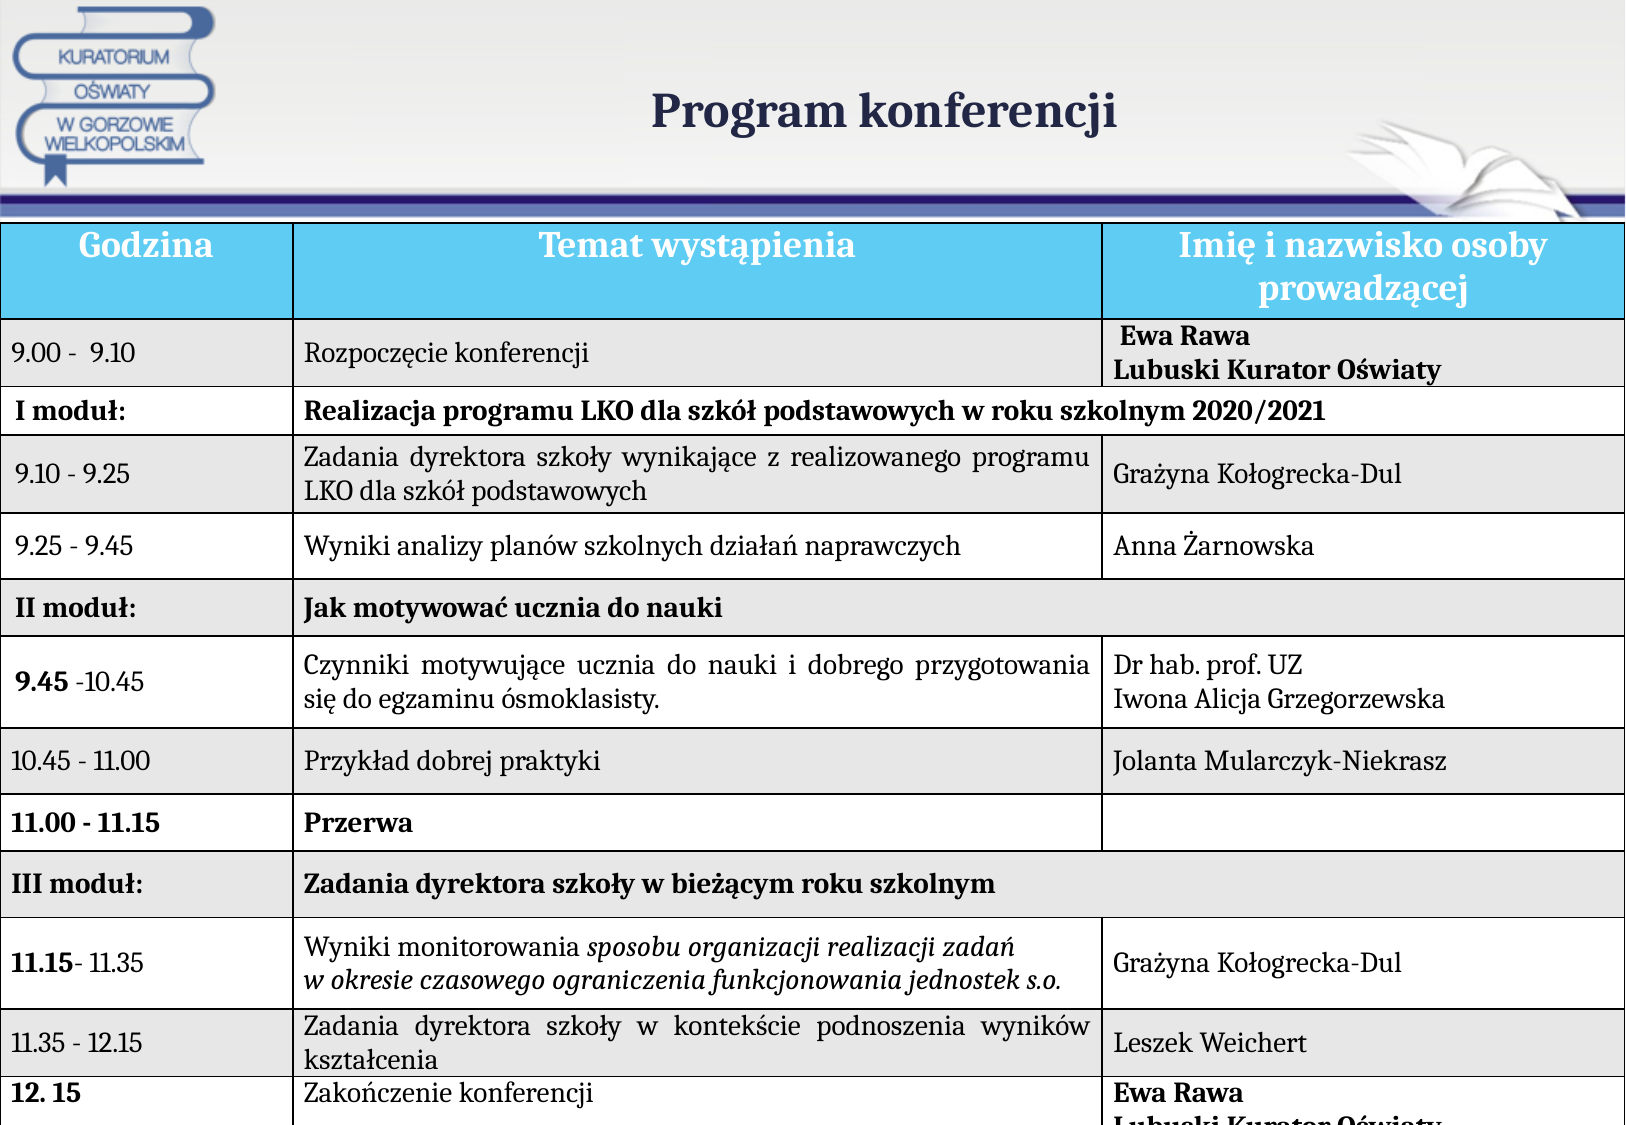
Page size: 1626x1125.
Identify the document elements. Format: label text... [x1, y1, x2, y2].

table_cell Jolanta Mularczyk-Niekrasz [1103, 729, 1624, 793]
table_cell 10.45 - 11.00 [1, 729, 292, 793]
table_cell Leszek Weichert [1103, 1010, 1624, 1076]
picture [0, 0, 1626, 1125]
table_cell I moduł: [1, 387, 292, 434]
table_cell Dr hab. prof. UZ Iwona Alicja Grzegorzewska [1103, 637, 1624, 727]
table_header Godzina [1, 224, 292, 318]
table_cell Zadania dyrektora szkoły wynikające z realizowanego programu LKO dla szkół podstawowych [294, 436, 1101, 512]
table_cell Ewa Rawa Lubuski Kurator Oświaty [1103, 1077, 1624, 1125]
table_cell 11.00 - 11.15 [1, 795, 292, 850]
table_cell Realizacja programu LKO dla szkół podstawowych w roku szkolnym 2020/2021 [294, 387, 1624, 434]
table_cell Przerwa [294, 795, 1101, 850]
table_cell Zadania dyrektora szkoły w kontekście podnoszenia wyników kształcenia [294, 1010, 1101, 1076]
table_cell Rozpoczęcie konferencji [294, 320, 1101, 386]
table_cell Grażyna Kołogrecka-Dul [1103, 436, 1624, 512]
table_header Imię i nazwisko osoby prowadzącej [1103, 224, 1624, 318]
table_cell III moduł: [1, 852, 292, 917]
table_header Temat wystąpienia [294, 224, 1101, 318]
table_cell 9.00 - 9.10 [1, 320, 292, 386]
table_cell Zakończenie konferencji [294, 1077, 1101, 1125]
table_cell 9.25 - 9.45 [1, 514, 292, 578]
table_cell Czynniki motywujące ucznia do nauki i dobrego przygotowania się do egzaminu ósmoklasisty. [294, 637, 1101, 727]
table_cell Zadania dyrektora szkoły w bieżącym roku szkolnym [294, 852, 1624, 917]
table_cell Grażyna Kołogrecka-Dul [1103, 918, 1624, 1008]
table_cell 12. 15 [1, 1077, 292, 1125]
table_cell Wyniki analizy planów szkolnych działań naprawczych [294, 514, 1101, 578]
table_cell Anna Żarnowska [1103, 514, 1624, 578]
table_cell [1103, 795, 1624, 850]
title Program konferencji [144, 30, 1625, 184]
table_cell Jak motywować ucznia do nauki [294, 580, 1624, 635]
table_cell 11.35 - 12.15 [1, 1010, 292, 1076]
table_cell 9.45 -10.45 [1, 637, 292, 727]
table_cell Wyniki monitorowania sposobu organizacji realizacji zadań w okresie czasowego ograniczenia funkcjonowania jednostek s.o. [294, 918, 1101, 1008]
table_cell 9.10 - 9.25 [1, 436, 292, 512]
table_cell II moduł: [1, 580, 292, 635]
table_cell Przykład dobrej praktyki [294, 729, 1101, 793]
table_cell 11.15- 11.35 [1, 918, 292, 1008]
table_cell Ewa Rawa Lubuski Kurator Oświaty [1103, 320, 1624, 386]
